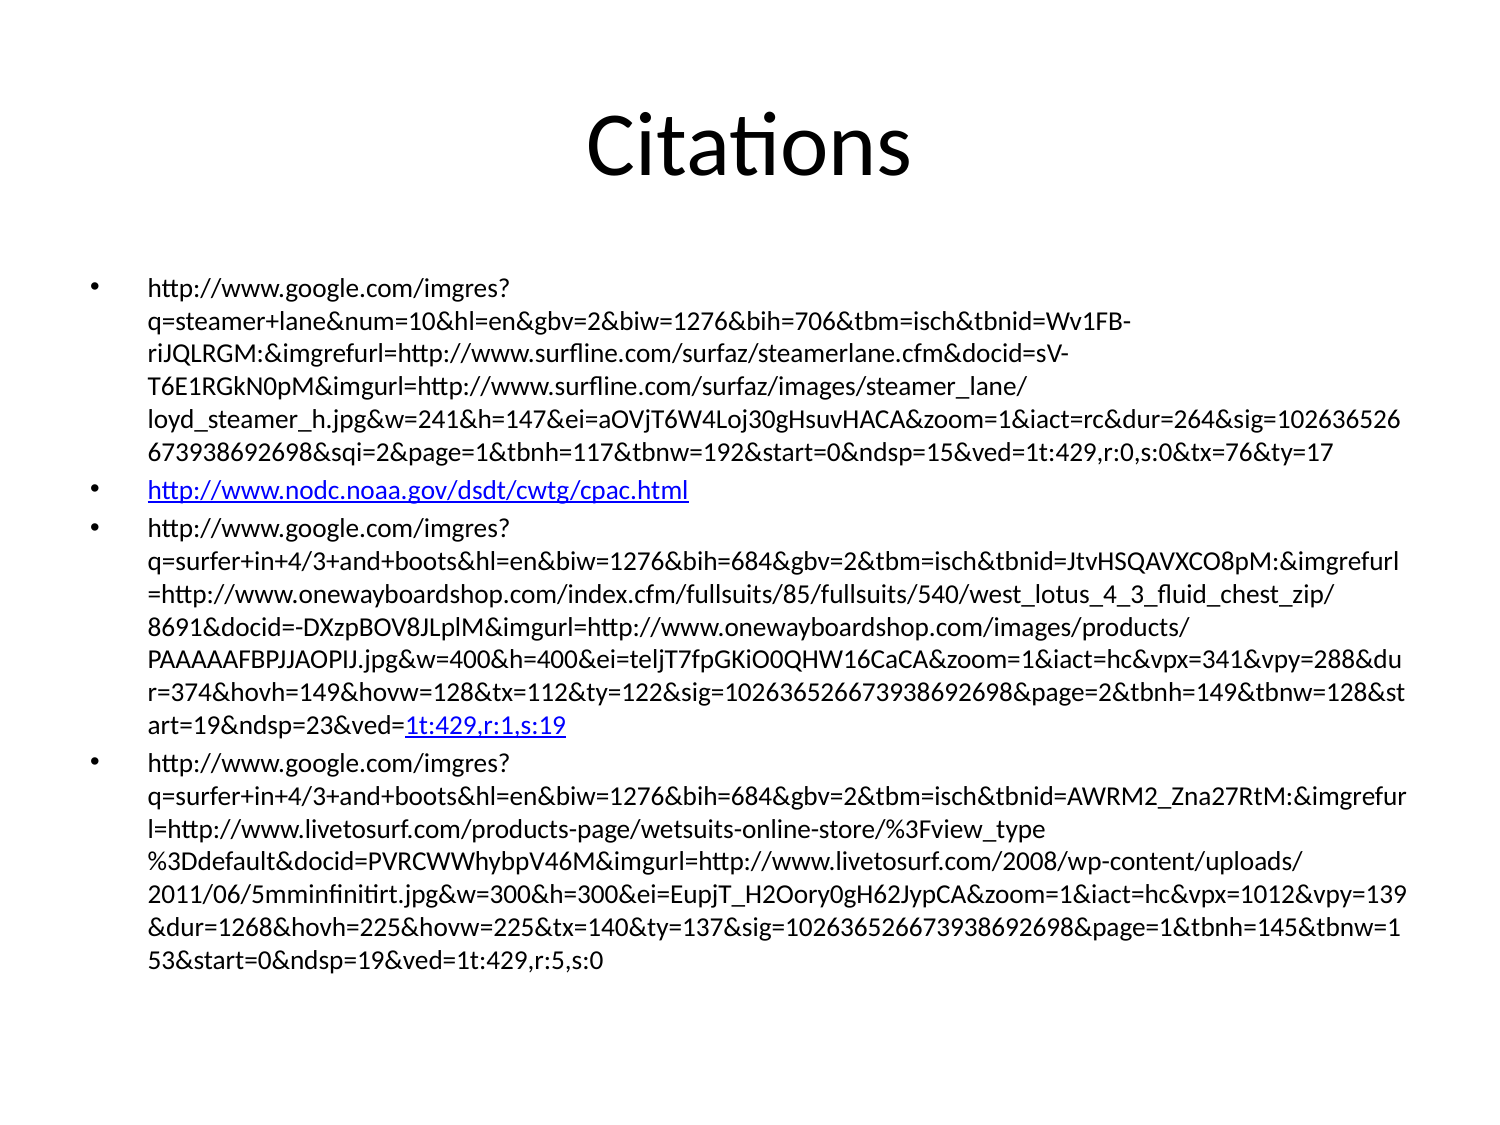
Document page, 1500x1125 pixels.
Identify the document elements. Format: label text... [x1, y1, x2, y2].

title Citations [75, 45, 1425, 233]
list http://www.google.com/imgres?q=steamer+lane&num=10&hl=en&gbv=2&biw=1276&bih=706&tbm=isch&tbnid=Wv1FB-riJQLRGM:&imgrefurl=http://www.surfline.com/surfaz/steamerlane.cfm&docid=sV-T6E1RGkN0pM&imgurl=http://www.surfline.com/surfaz/images/steamer_lane/loyd_steamer_h.jpg&w=241&h=147&ei=aOVjT6W4Loj30gHsuvHACA&zoom=1&iact=rc&dur=264&sig=102636526673938692698&sqi=2&page=1&tbnh=117&tbnw=192&start=0&ndsp=15&ved=1t:429,r:0,s:0&tx=76&ty=17 http://www.nodc.noaa.gov/dsdt/cwtg/cpac.html http://www.google.com/imgres?q=surfer+in+4/3+and+boots&hl=en&biw=1276&bih=684&gbv=2&tbm=isch&tbnid=JtvHSQAVXCO8pM:&imgrefurl=http://www.onewayboardshop.com/index.cfm/fullsuits/85/fullsuits/540/west_lotus_4_3_fluid_chest_zip/8691&docid=-DXzpBOV8JLplM&imgurl=http://www.onewayboardshop.com/images/products/PAAAAAFBPJJAOPIJ.jpg&w=400&h=400&ei=teljT7fpGKiO0QHW16CaCA&zoom=1&iact=hc&vpx=341&vpy=288&dur=374&hovh=149&hovw=128&tx=112&ty=122&sig=102636526673938692698&page=2&tbnh=149&tbnw=128&start=19&ndsp=23&ved=1t:429,r:1,s:19 http://www.google.com/imgres?q=surfer+in+4/3+and+boots&hl=en&biw=1276&bih=684&gbv=2&tbm=isch&tbnid=AWRM2_Zna27RtM:&imgrefurl=http://www.livetosurf.com/products-page/wetsuits-online-store/%3Fview_type%3Ddefault&docid=PVRCWWhybpV46M&imgurl=http://www.livetosurf.com/2008/wp-content/uploads/2011/06/5mminfinitirt.jpg&w=300&h=300&ei=EupjT_H2Oory0gH62JypCA&zoom=1&iact=hc&vpx=1012&vpy=139&dur=1268&hovh=225&hovw=225&tx=140&ty=137&sig=102636526673938692698&page=1&tbnh=145&tbnw=153&start=0&ndsp=19&ved=1t:429,r:5,s:0 [75, 262, 1425, 1005]
